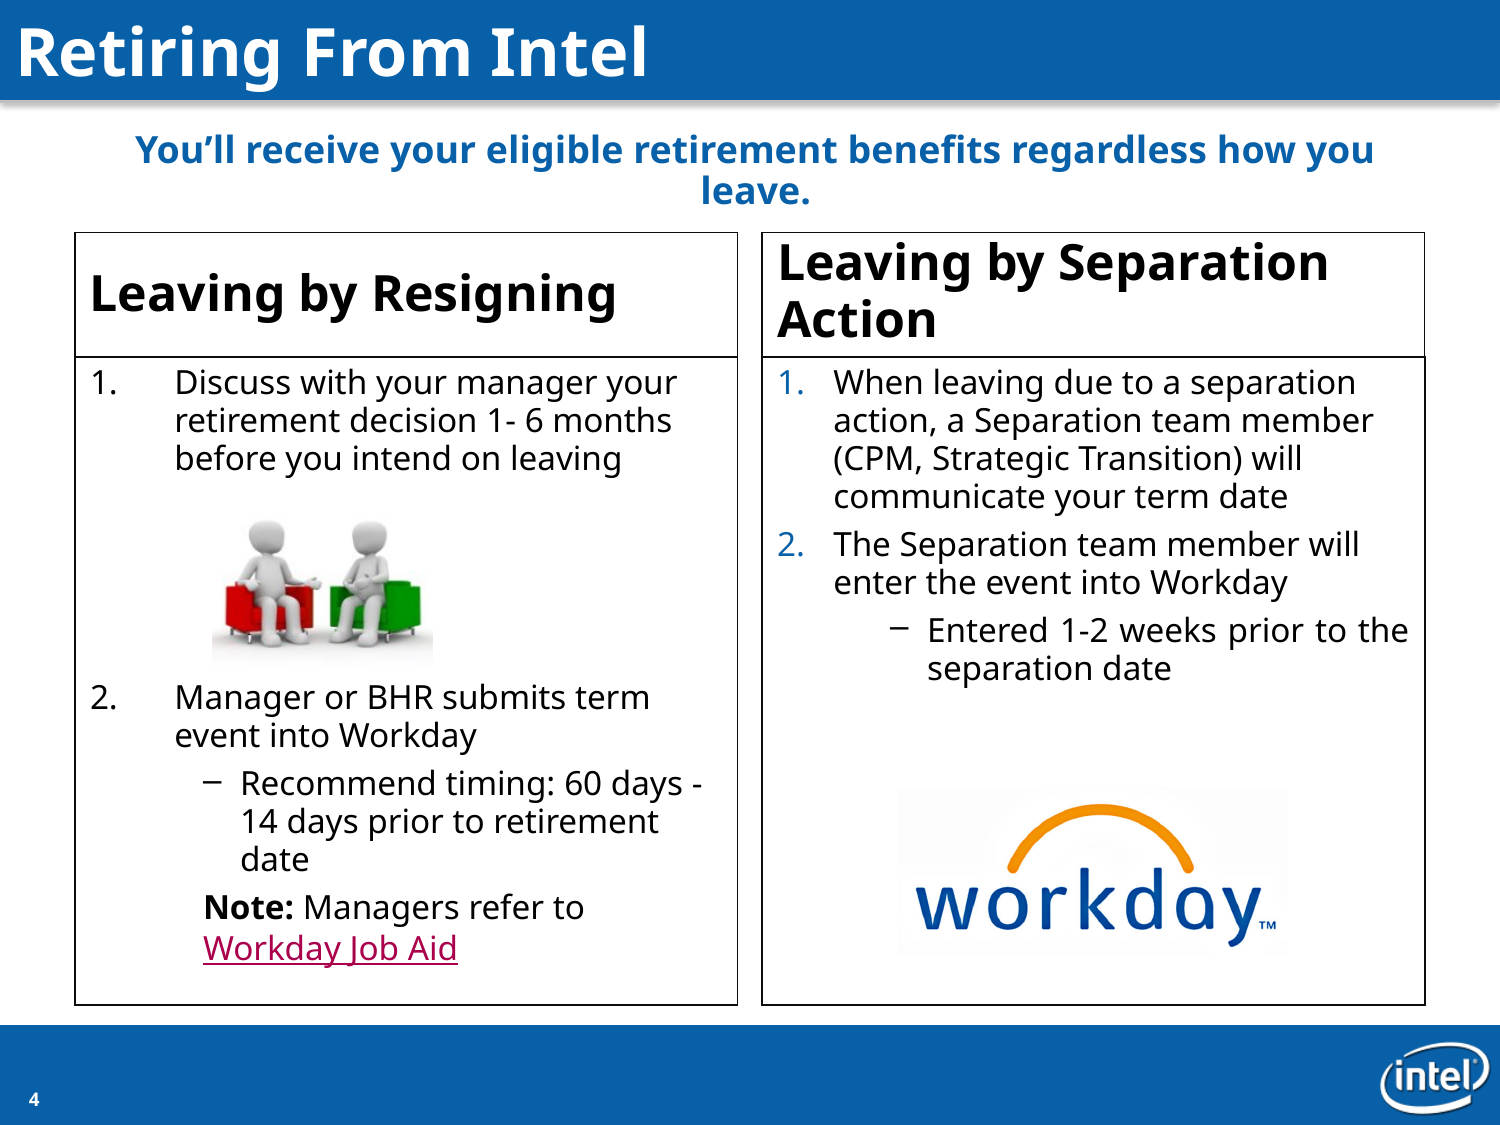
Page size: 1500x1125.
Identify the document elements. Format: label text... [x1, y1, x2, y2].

list Leaving by Separation Action [761, 232, 1425, 356]
title You’ll receive your eligible retirement benefits regardless how you leave. [86, 119, 1425, 225]
list Discuss with your manager your retirement decision 1- 6 months before you intend on leaving Manager or BHR submits term event into Workday Recommend timing: 60 days -14 days prior to retirement date Note: Managers refer to Workday Job Aid [74, 356, 738, 1006]
list When leaving due to a separation action, a Separation team member (CPM, Strategic Transition) will communicate your term date The Separation team member will enter the event into Workday Entered 1-2 weeks prior to the separation date [761, 356, 1426, 1006]
picture [1374, 1037, 1497, 1125]
picture [898, 787, 1289, 958]
text_box Retiring From Intel [0, 0, 1500, 99]
picture [212, 494, 433, 672]
list Leaving by Resigning [74, 232, 738, 356]
